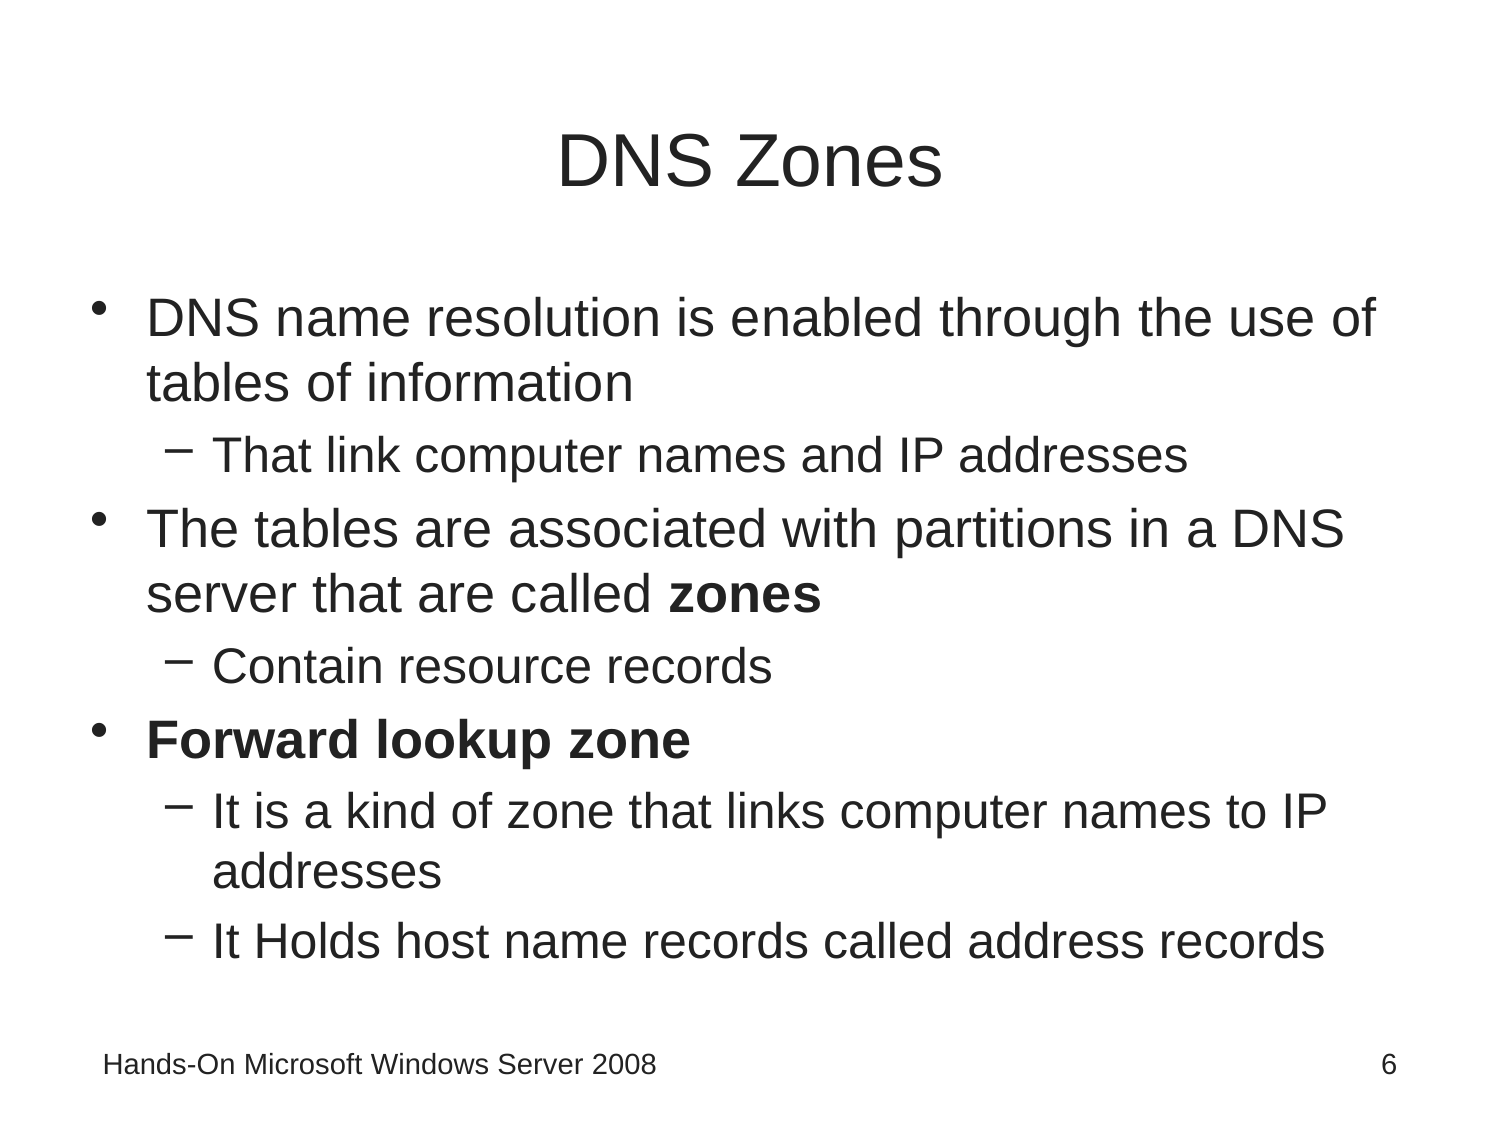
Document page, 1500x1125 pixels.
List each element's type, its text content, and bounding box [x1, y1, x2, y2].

list DNS name resolution is enabled through the use of tables of information That link computer names and IP addresses The tables are associated with partitions in a DNS server that are called zones Contain resource records Forward lookup zone It is a kind of zone that links computer names to IP addresses It Holds host name records called address records [74, 274, 1438, 1026]
footer Hands-On Microsoft Windows Server 2008 [87, 1037, 1051, 1101]
slide_number 6 [1074, 1037, 1413, 1101]
title DNS Zones [87, 62, 1413, 251]
